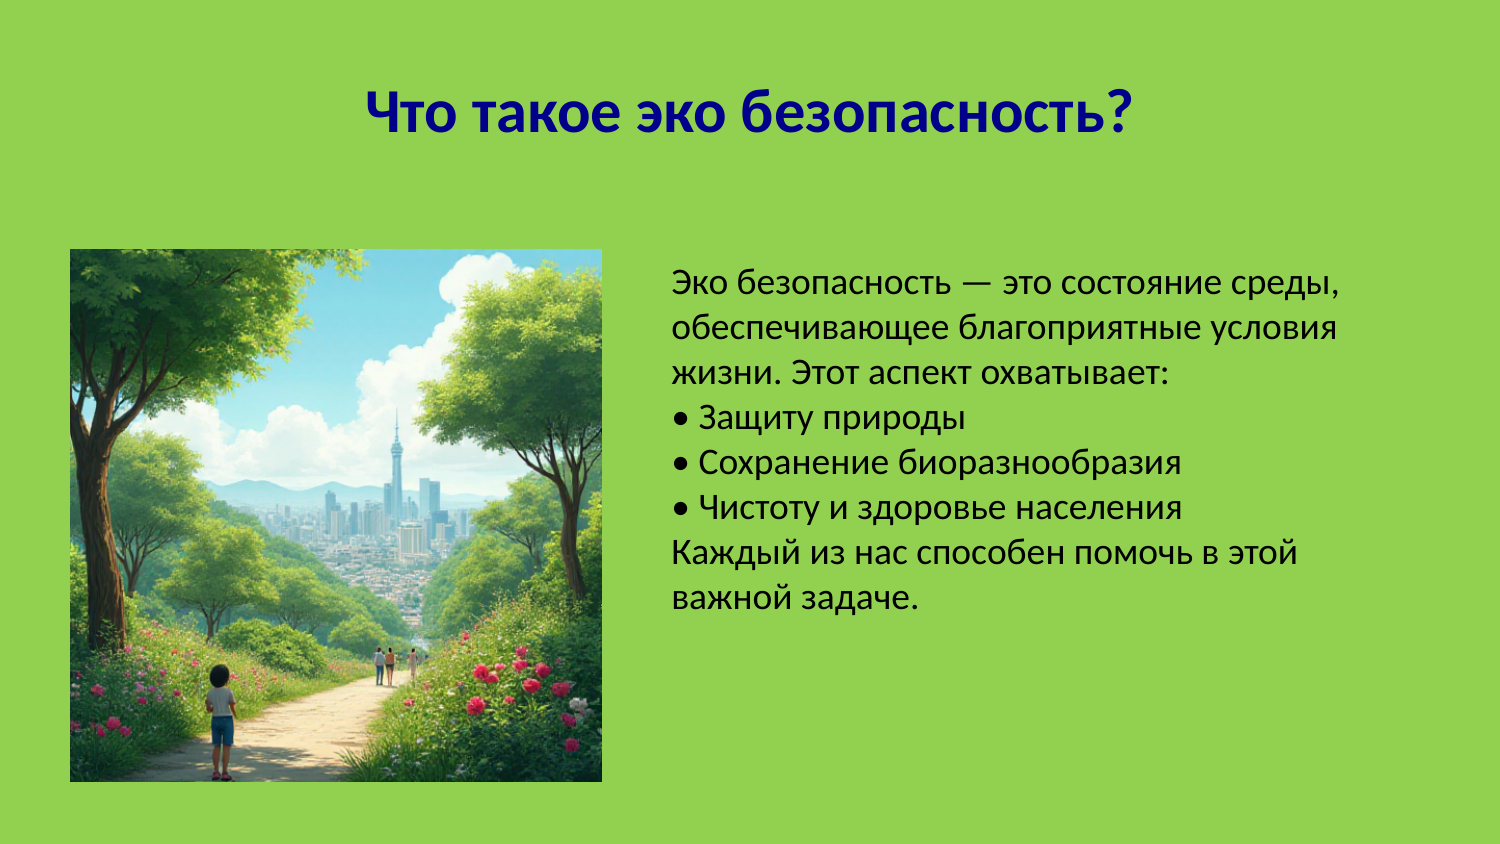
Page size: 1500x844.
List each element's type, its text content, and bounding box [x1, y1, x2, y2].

text_box Что такое эко безопасность? [62, 62, 1438, 153]
picture [70, 249, 602, 782]
text_box Эко безопасность — это состояние среды, обеспечивающее благоприятные условия жизни. Этот аспект охватывает: • Защиту природы • Сохранение биоразнообразия • Чистоту и здоровье населения Каждый из нас способен помочь в этой важной задаче. [656, 249, 1438, 625]
